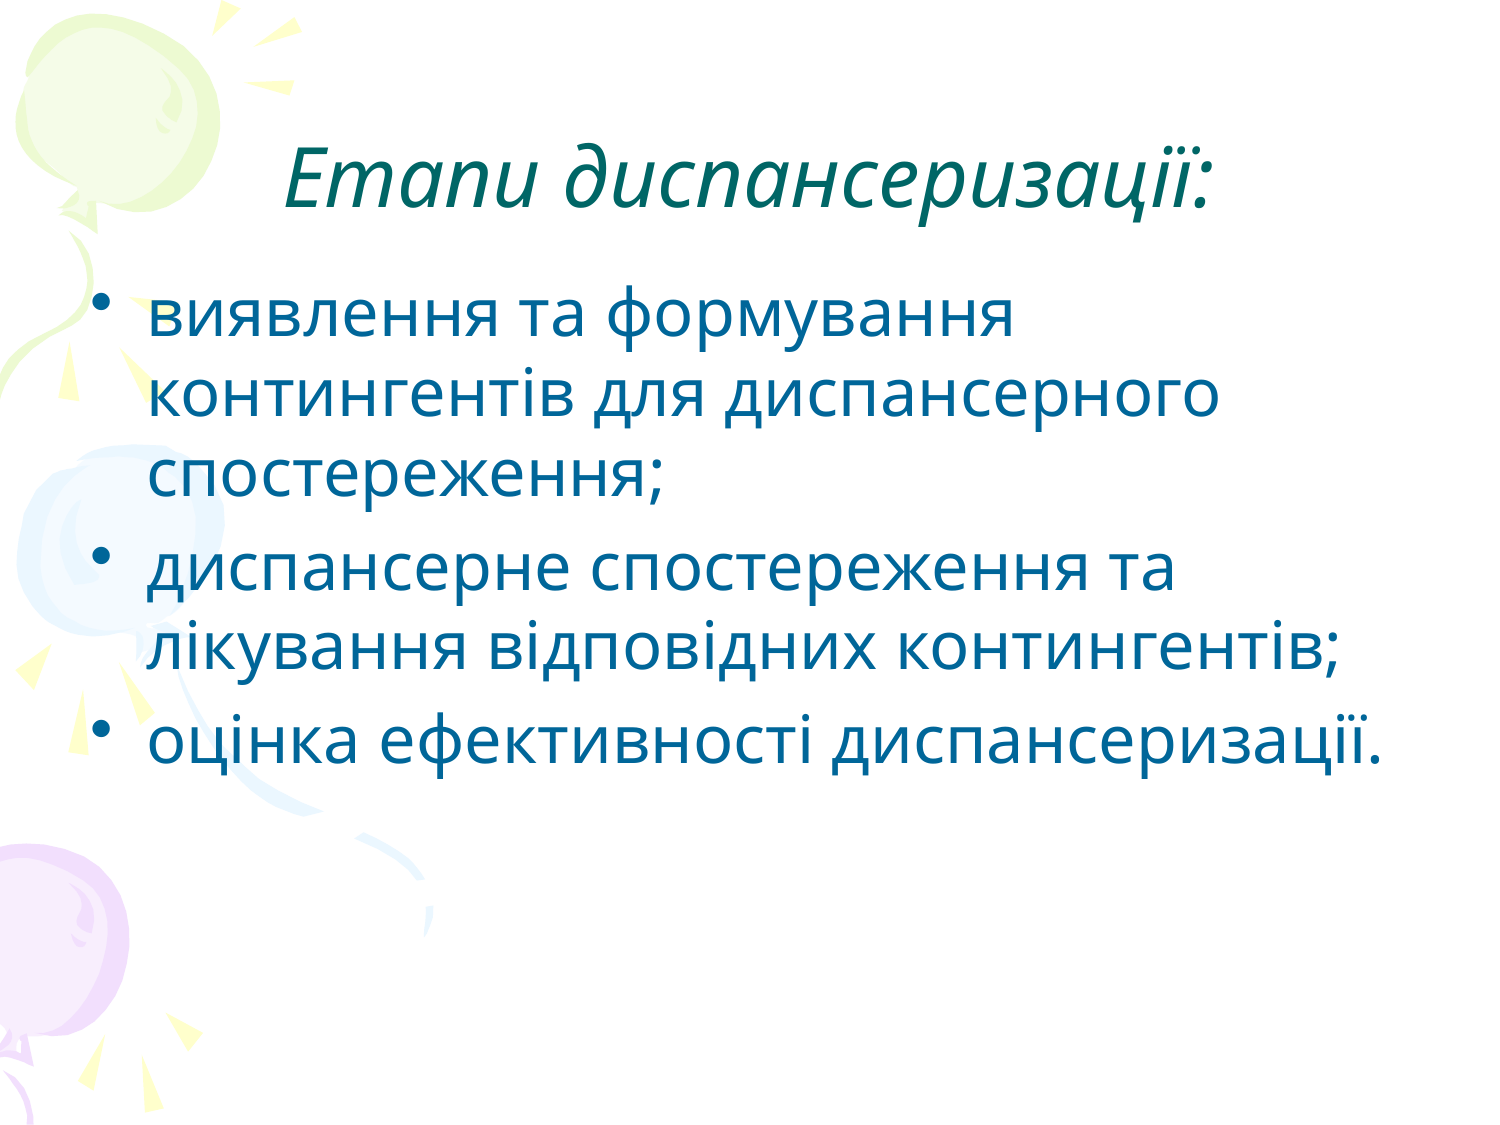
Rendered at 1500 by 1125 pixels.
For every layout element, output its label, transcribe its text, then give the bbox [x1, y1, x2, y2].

title Етапи диспансеризації: [72, 16, 1425, 233]
list виявлення та формування контингентів для диспансерного спостереження; диспансерне спостереження та лікування відповідних контингентів; оцінка ефективності диспансеризації. [74, 262, 1426, 994]
